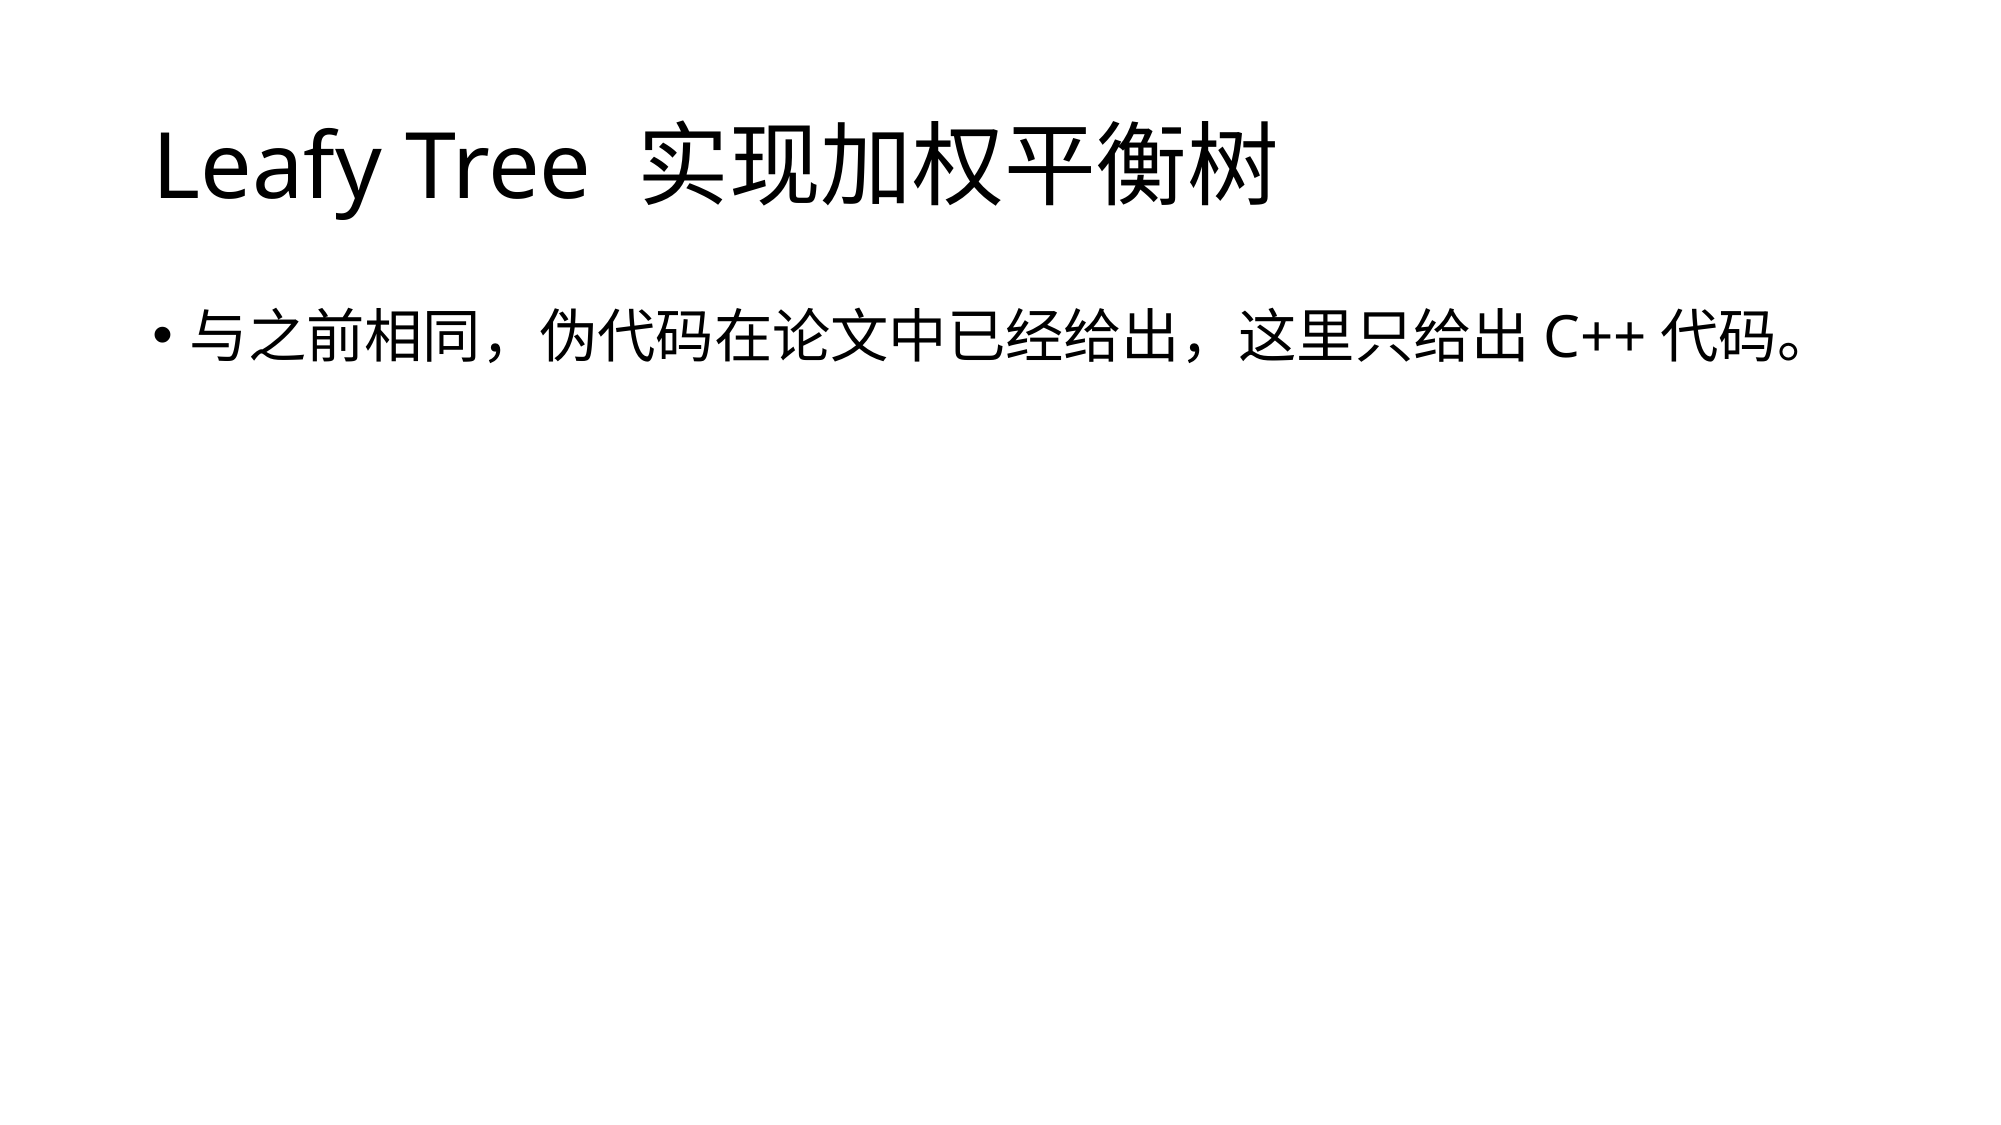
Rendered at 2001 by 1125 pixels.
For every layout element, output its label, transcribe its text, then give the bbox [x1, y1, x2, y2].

title Leafy Tree 实现加权平衡树 [137, 59, 1863, 278]
list 与之前相同，伪代码在论文中已经给出，这里只给出C++代码。 [137, 299, 1863, 1014]
